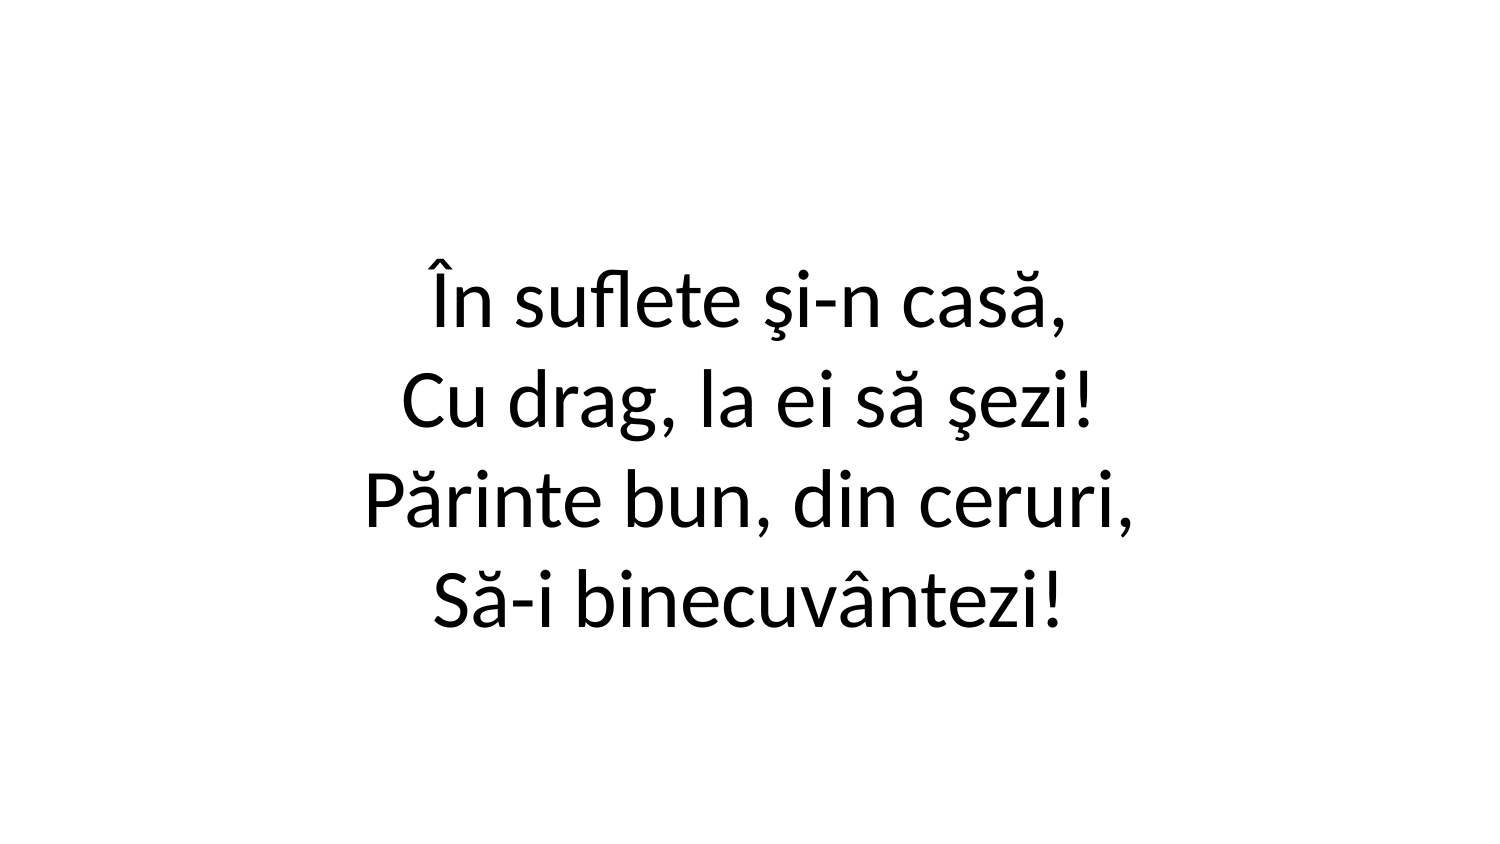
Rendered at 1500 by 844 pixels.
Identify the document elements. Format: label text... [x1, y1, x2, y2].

text_box În suflete şi-n casă, Cu drag, la ei să şezi! Părinte bun, din ceruri, Să-i binecuvântezi! [348, 192, 1152, 652]
